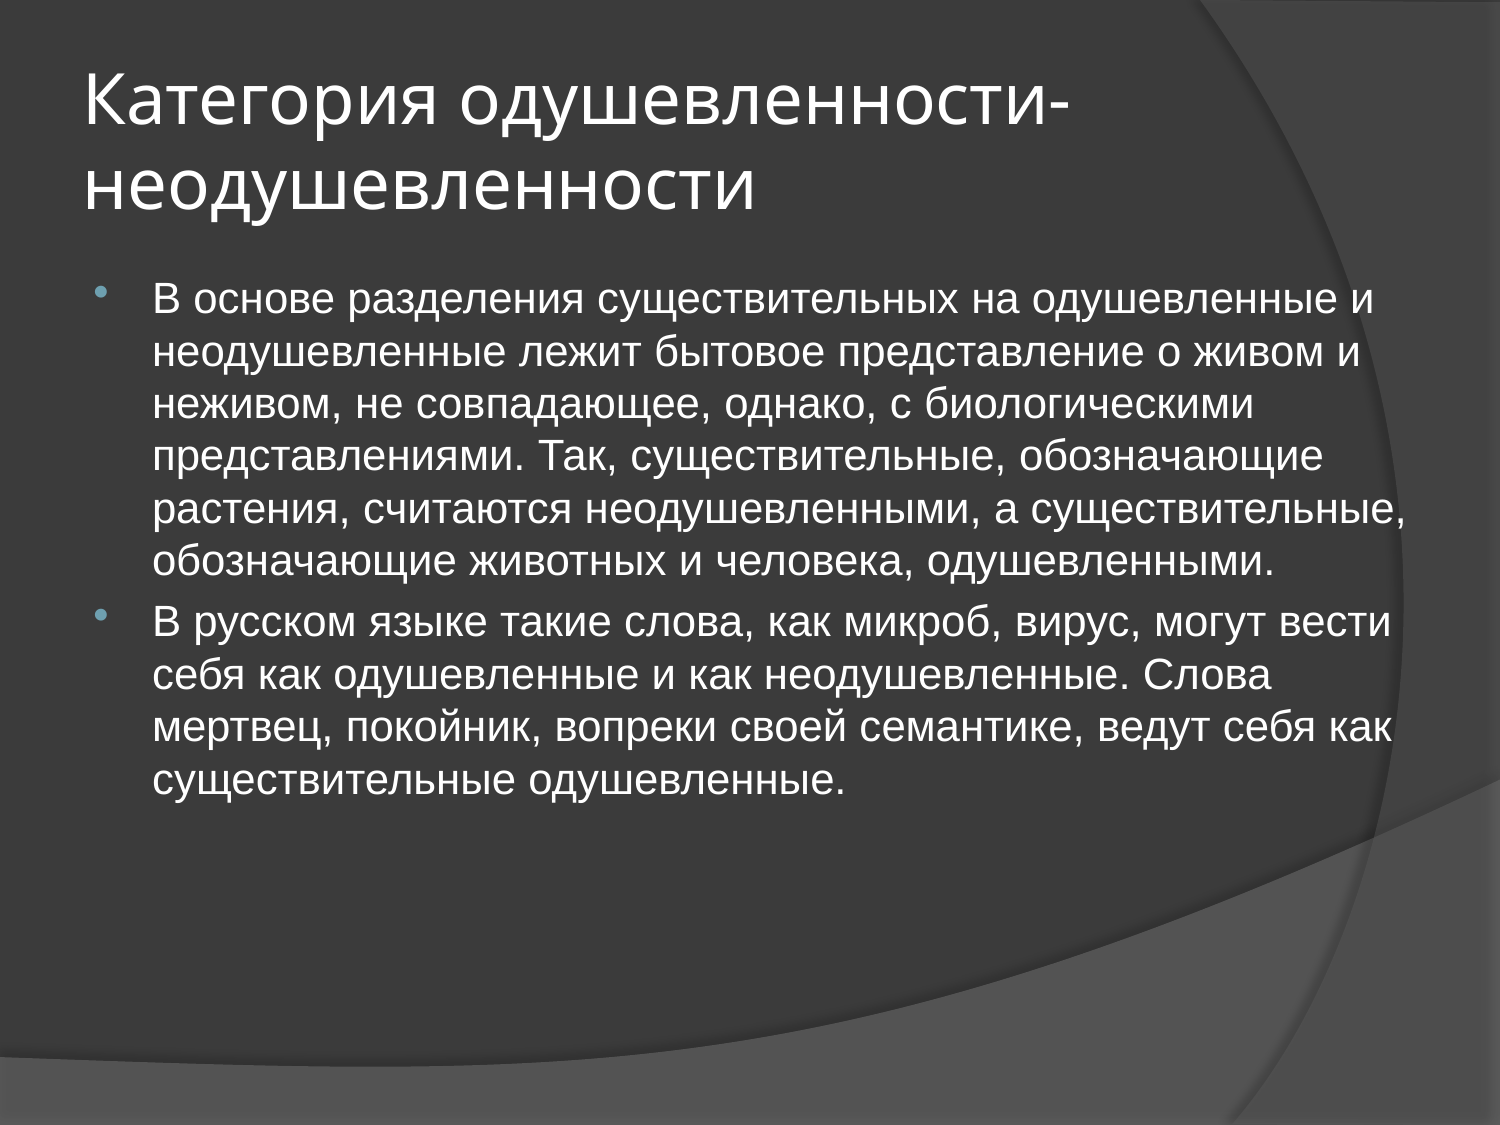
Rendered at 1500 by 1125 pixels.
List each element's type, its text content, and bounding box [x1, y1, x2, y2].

title Категория одушевленности-неодушевленности [75, 45, 1300, 233]
list В основе разделения существительных на одушевленные и неодушевленные лежит бытовое представление о живом и неживом, не совпадающее, однако, с биологическими представлениями. Так, существительные, обозначающие растения, считаются неодушевленными, а существительные, обозначающие животных и человека, одушевленными. В русском языке такие слова, как микроб, вирус, могут вести себя как одушевленные и как неодушевленные. Слова мертвец, покойник, вопреки своей семантике, ведут себя как существительные одушевленные. [75, 262, 1425, 870]
